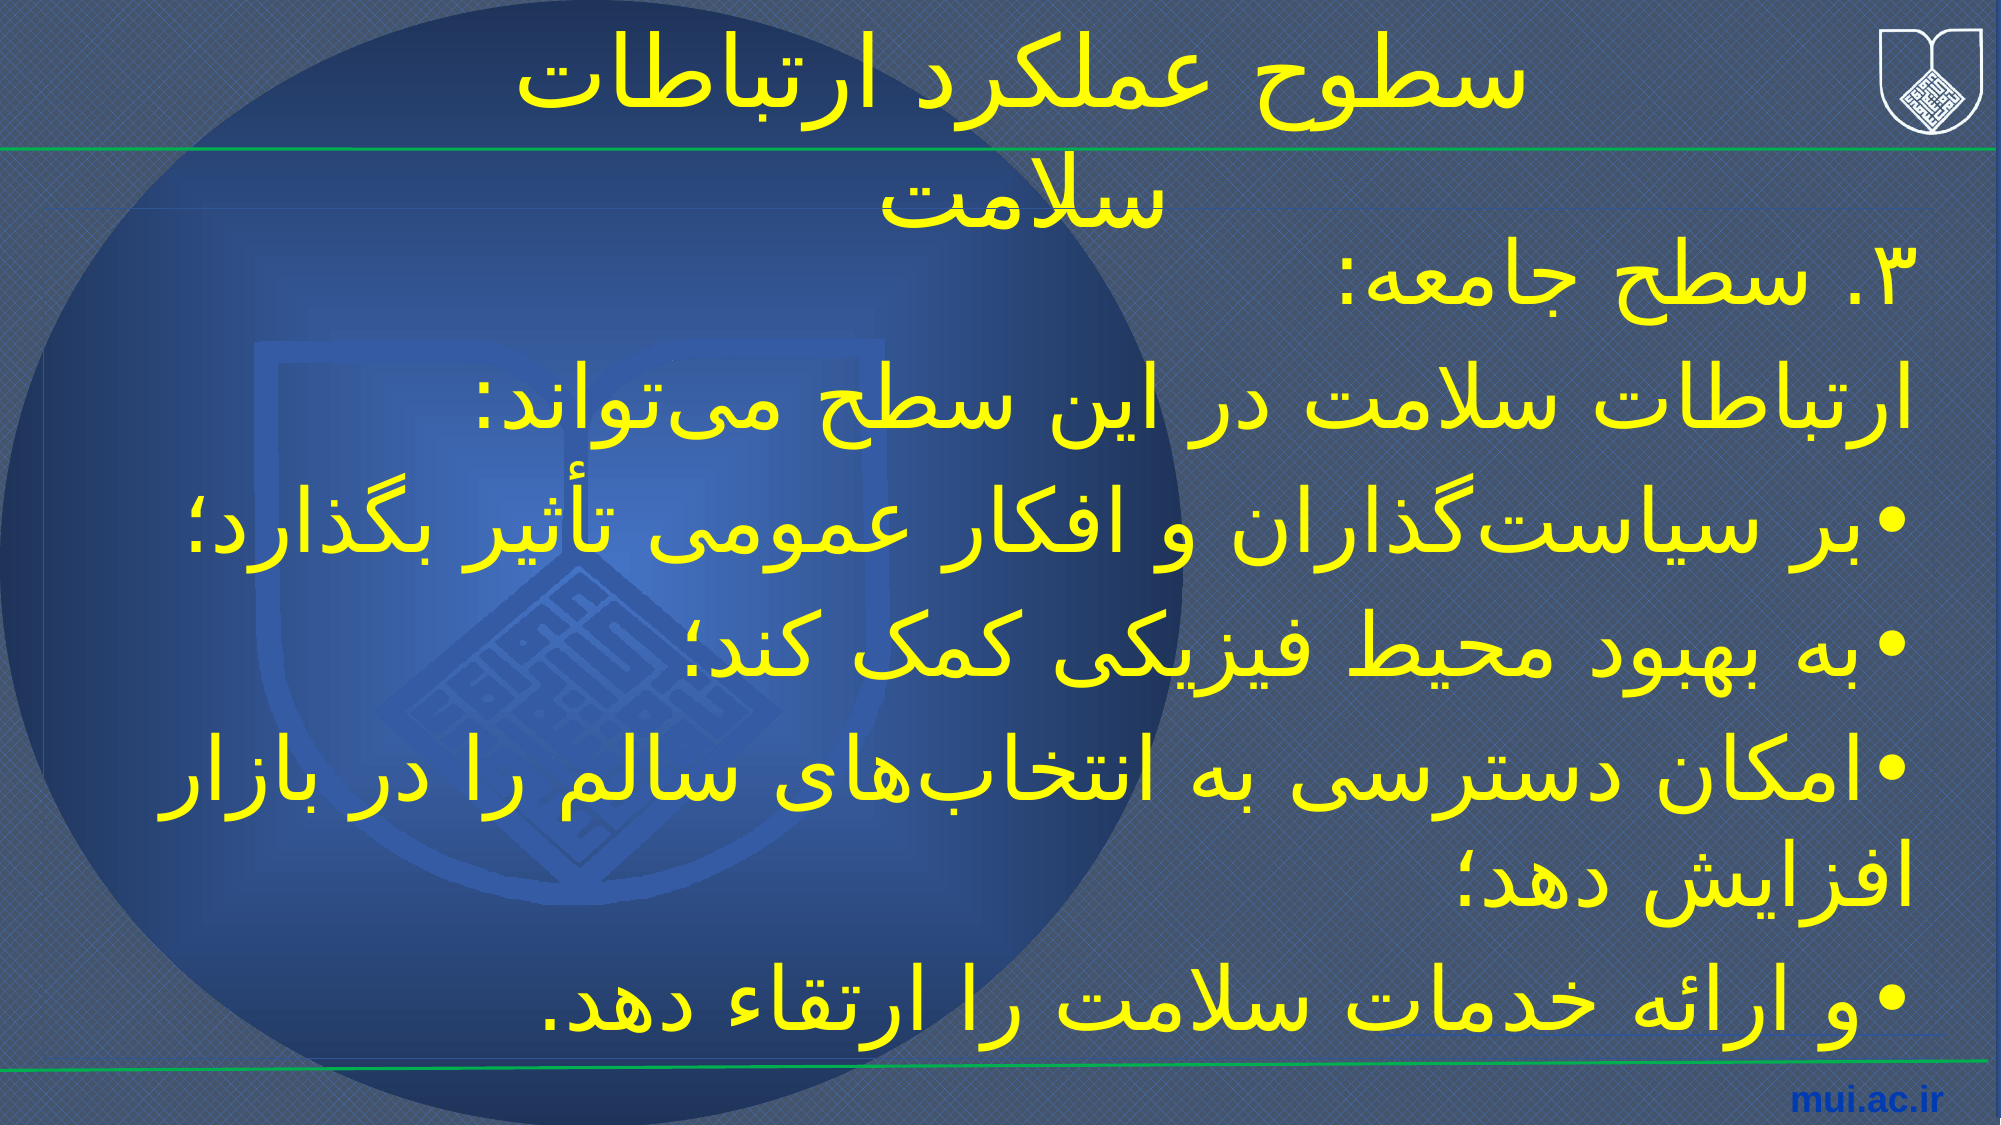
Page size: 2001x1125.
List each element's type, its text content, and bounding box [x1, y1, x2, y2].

list ۳. سطح جامعه: ارتباطات سلامت در این سطح می‌تواند: • بر سیاست‌گذاران و افکار عمومی تأثیر بگذارد؛ • به بهبود محیط فیزیکی کمک کند؛ • امکان‌ دسترسی به انتخاب‌های سالم را در بازار افزایش دهد؛ • و ارائه خدمات سلامت را ارتقاء دهد. [43, 208, 1934, 1059]
text_box سطوح عملکرد ارتباطات سلامت [456, 0, 1591, 117]
picture [1874, 0, 1988, 138]
